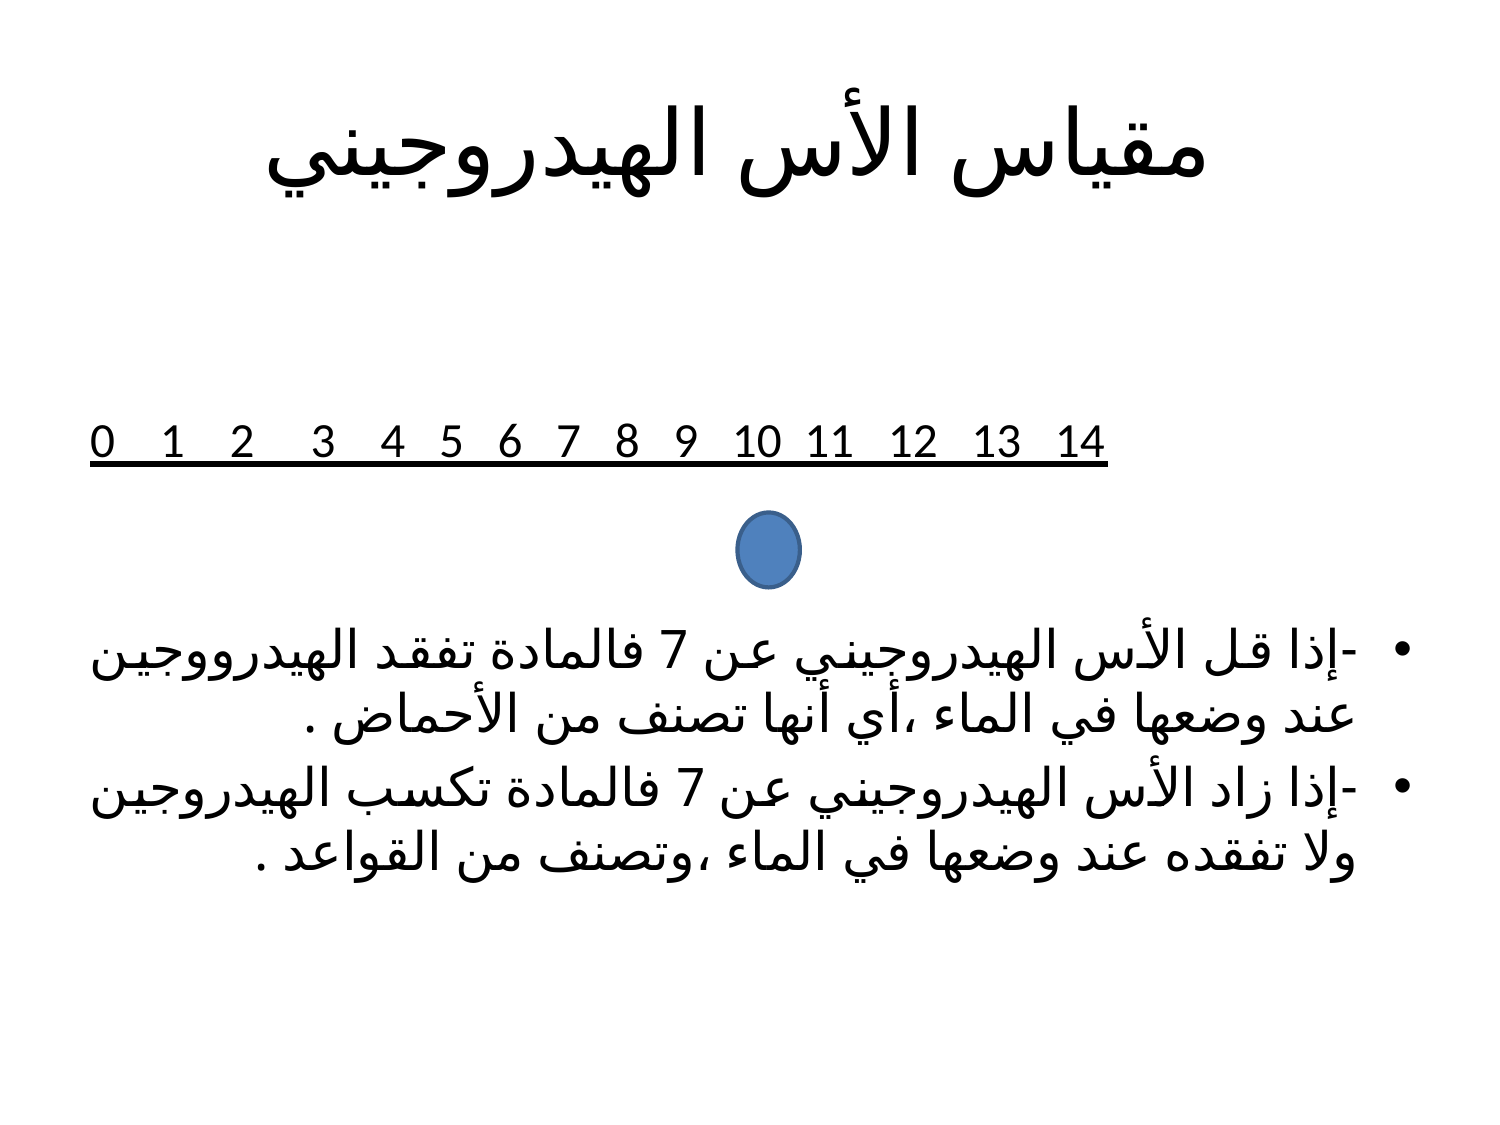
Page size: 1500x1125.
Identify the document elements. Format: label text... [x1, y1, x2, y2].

title مقياس الأس الهيدروجيني [75, 45, 1425, 233]
list 0 1 2 3 4 5 6 7 8 9 10 11 12 13 14 -إذا قل الأس الهيدروجيني عن 7 فالمادة تفقد الهيدرووجين عند وضعها في الماء ،أي أنها تصنف من الأحماض . -إذا زاد الأس الهيدروجيني عن 7 فالمادة تكسب الهيدروجين ولا تفقده عند وضعها في الماء ،وتصنف من القواعد . [75, 262, 1425, 1005]
text_box [735, 510, 802, 590]
